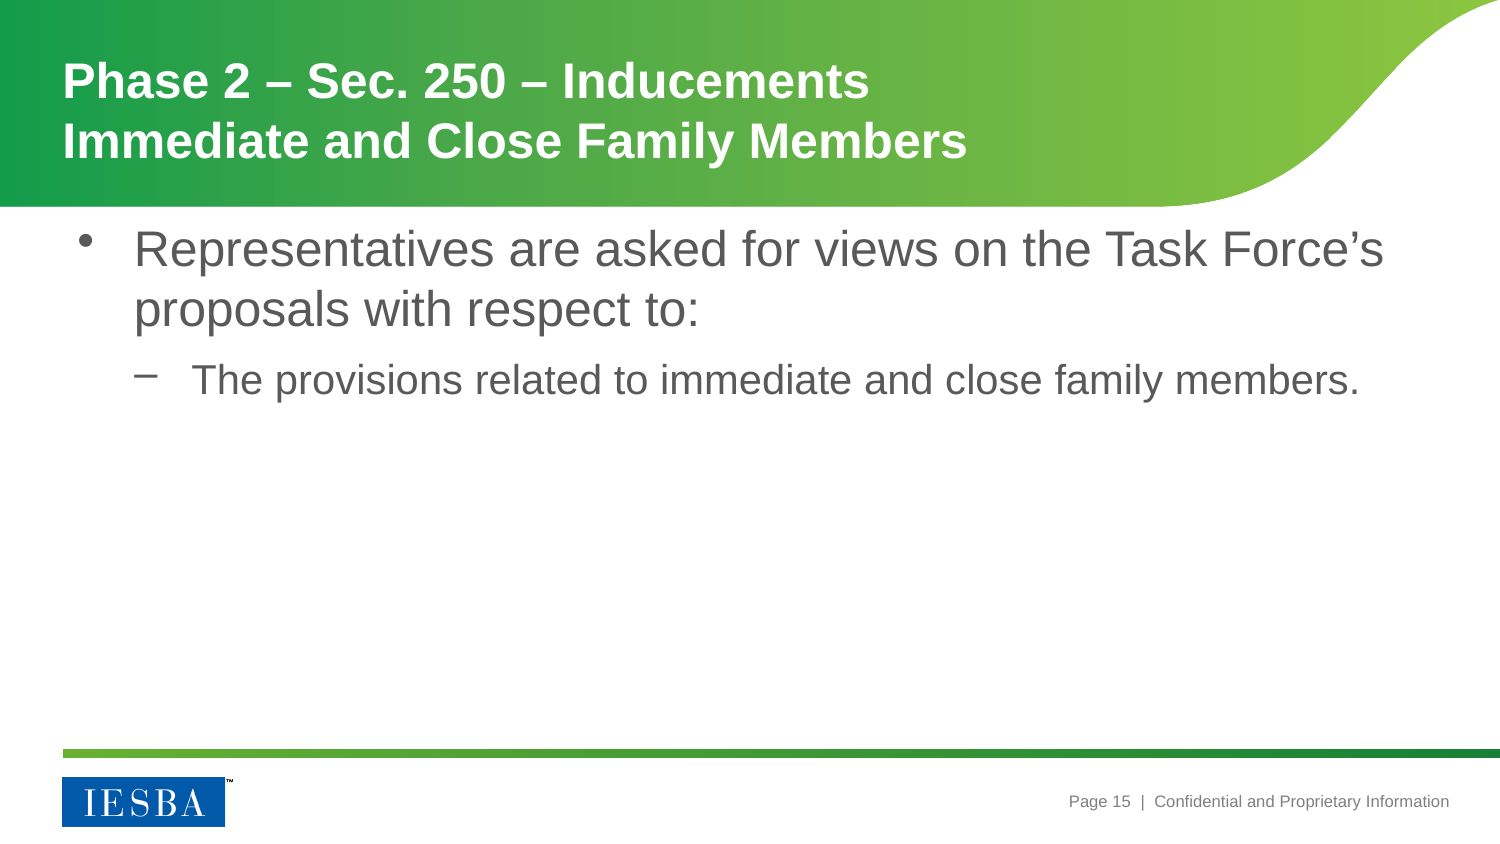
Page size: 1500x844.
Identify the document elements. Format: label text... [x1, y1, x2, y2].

title Phase 2 – Sec. 250 – Inducements Immediate and Close Family Members [62, 75, 1300, 142]
list Representatives are asked for views on the Task Force’s proposals with respect to: The provisions related to immediate and close family members. [62, 209, 1450, 747]
picture [0, 0, 1500, 207]
picture [62, 777, 233, 827]
